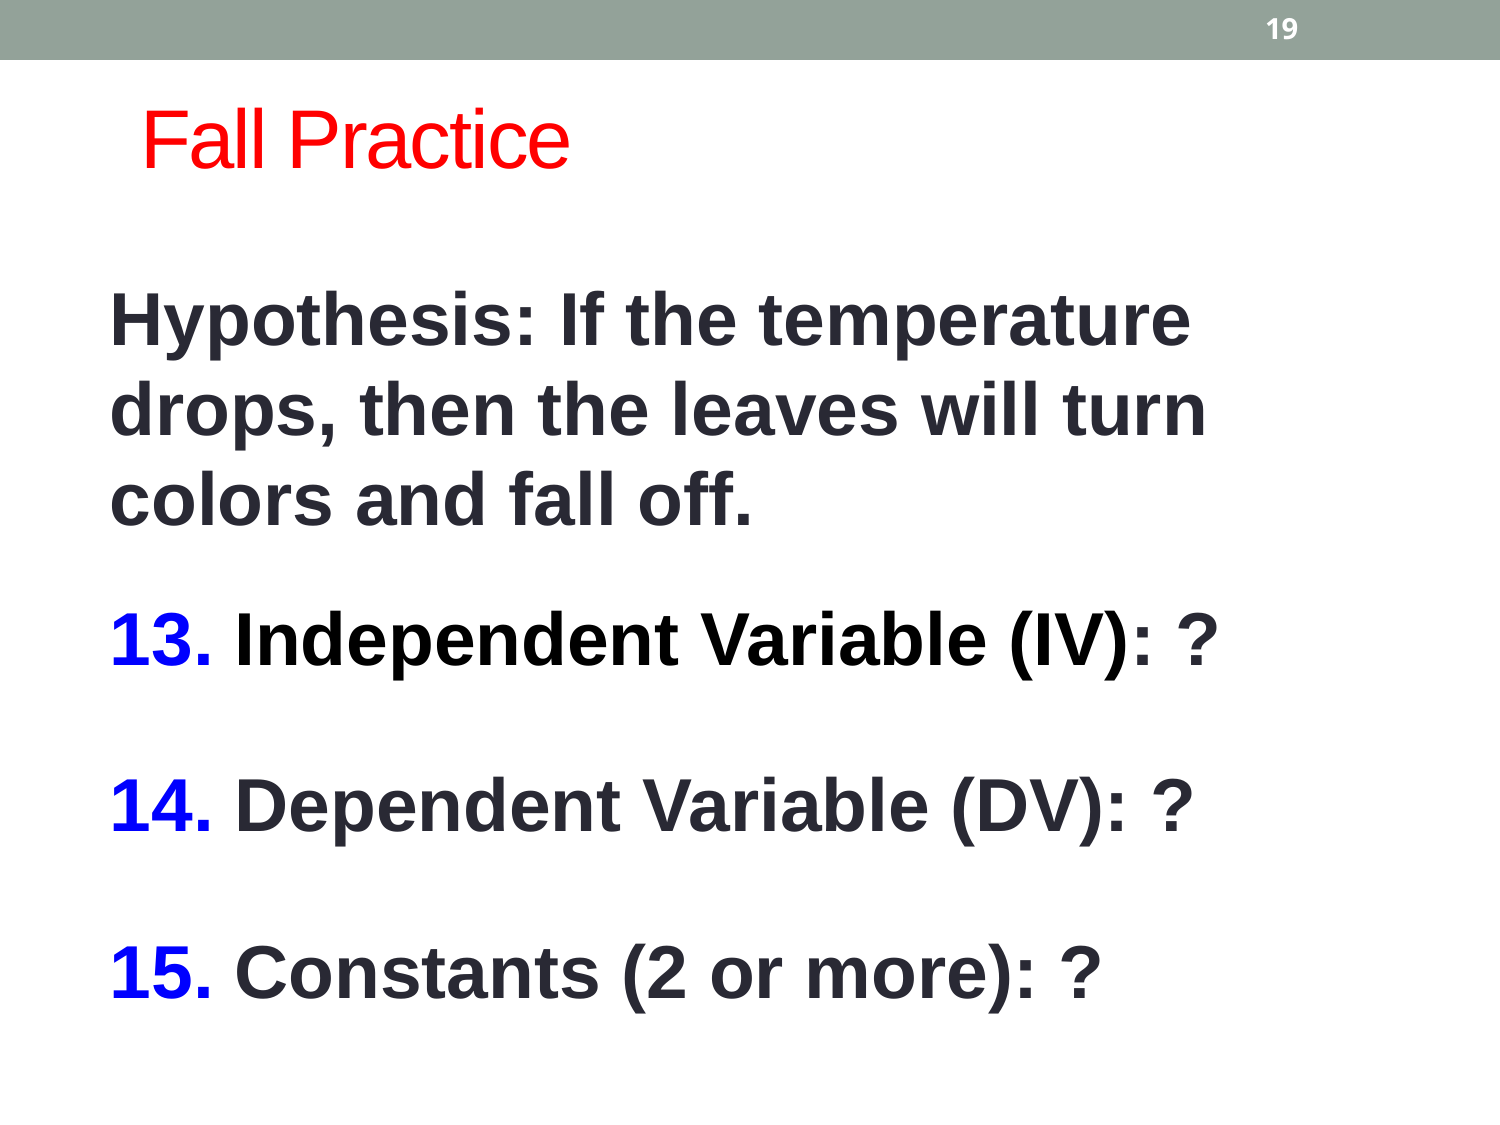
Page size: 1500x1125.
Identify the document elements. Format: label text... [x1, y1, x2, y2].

title Fall Practice [125, 3, 1253, 262]
slide_number 19 [1250, 3, 1425, 57]
list Hypothesis: If the temperature drops, then the leaves will turn colors and fall off. 13. Independent Variable (IV): ? 14. Dependent Variable (DV): ? 15. Constants (2 or more): ? [75, 262, 1425, 1063]
